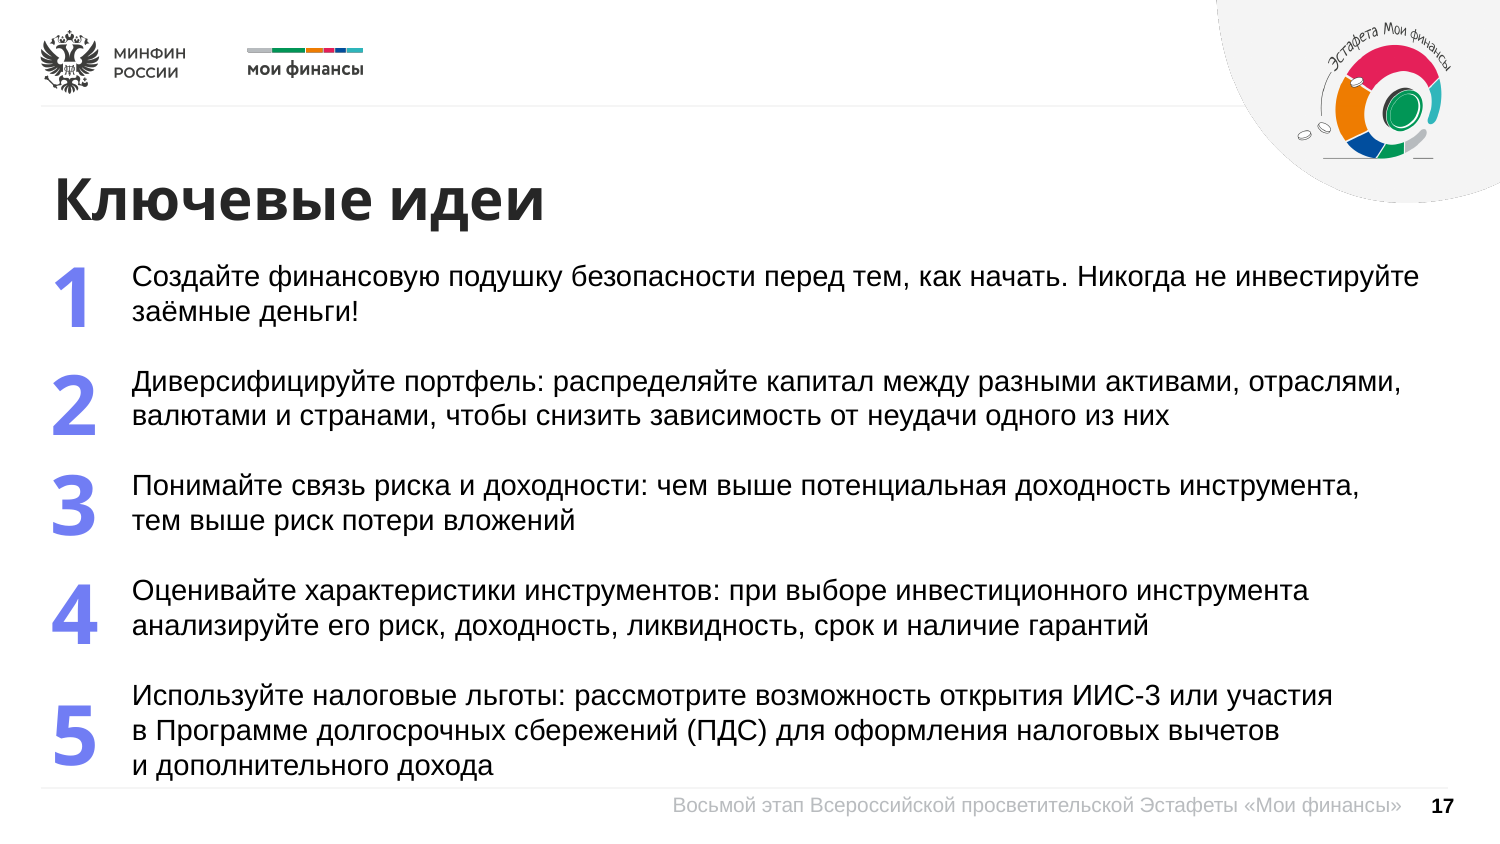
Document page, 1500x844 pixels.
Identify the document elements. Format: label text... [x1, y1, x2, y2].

text_box 5 [51, 682, 108, 766]
text_box Ключевые идеи [53, 170, 1181, 232]
picture [1216, 0, 1500, 203]
text_box 3 [50, 451, 108, 536]
picture [40, 30, 185, 94]
text_box 4 [51, 561, 108, 645]
text_box 2 [50, 351, 108, 436]
text_box Создайте финансовую подушку безопасности перед тем, как начать. Никогда не инвестируйте заёмные деньги! Диверсифицируйте портфель: распределяйте капитал между разными активами, отраслями, валютами и странами, чтобы снизить зависимость от неудачи одного из них Понимайте связь риска и доходности: чем выше потенциальная доходность инструмента, тем выше риск потери вложений Оценивайте характеристики инструментов: при выборе инвестиционного инструмента анализируйте его риск, доходность, ликвидность, срок и наличие гарантий Используйте налоговые льготы: рассмотрите возможность открытия ИИС-3 или участия в Программе долгосрочных сбережений (ПДС) для оформления налоговых вычетов и дополнительного дохода [131, 256, 1431, 624]
picture [247, 48, 363, 78]
text_box 1 [50, 244, 108, 328]
slide_number 17 [1417, 552, 1463, 844]
